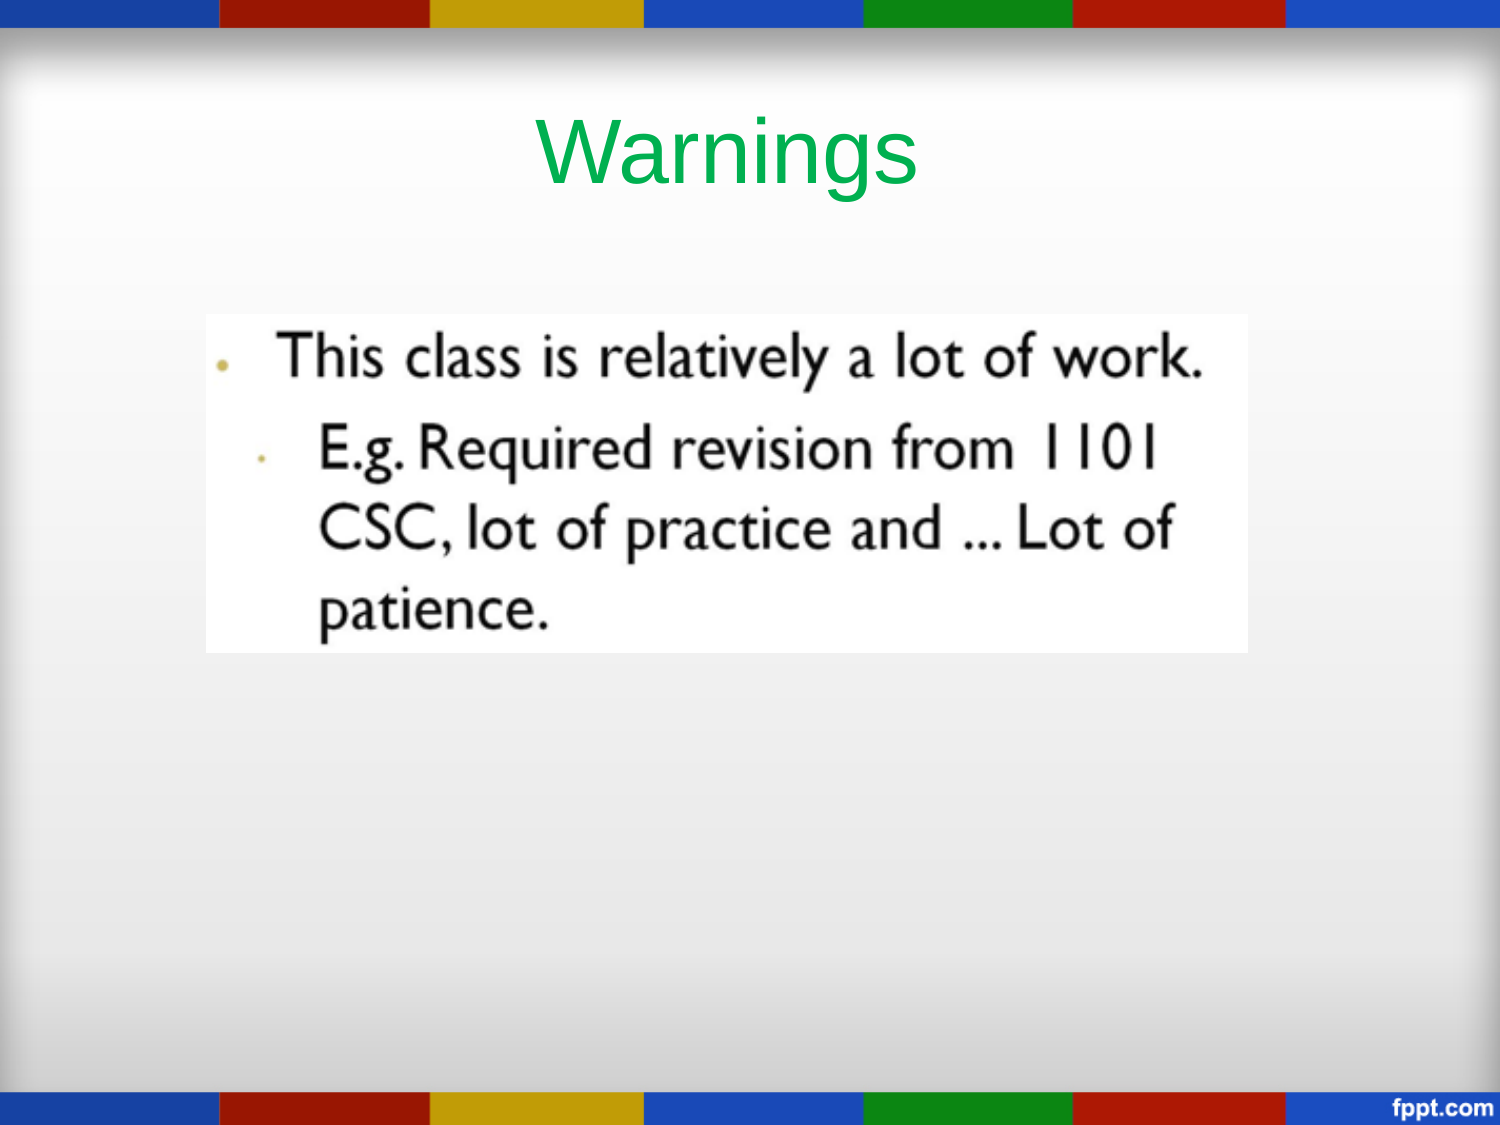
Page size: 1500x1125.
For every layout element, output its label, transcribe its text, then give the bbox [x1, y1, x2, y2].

picture [0, 0, 1500, 1125]
title Warnings [52, 66, 1404, 228]
